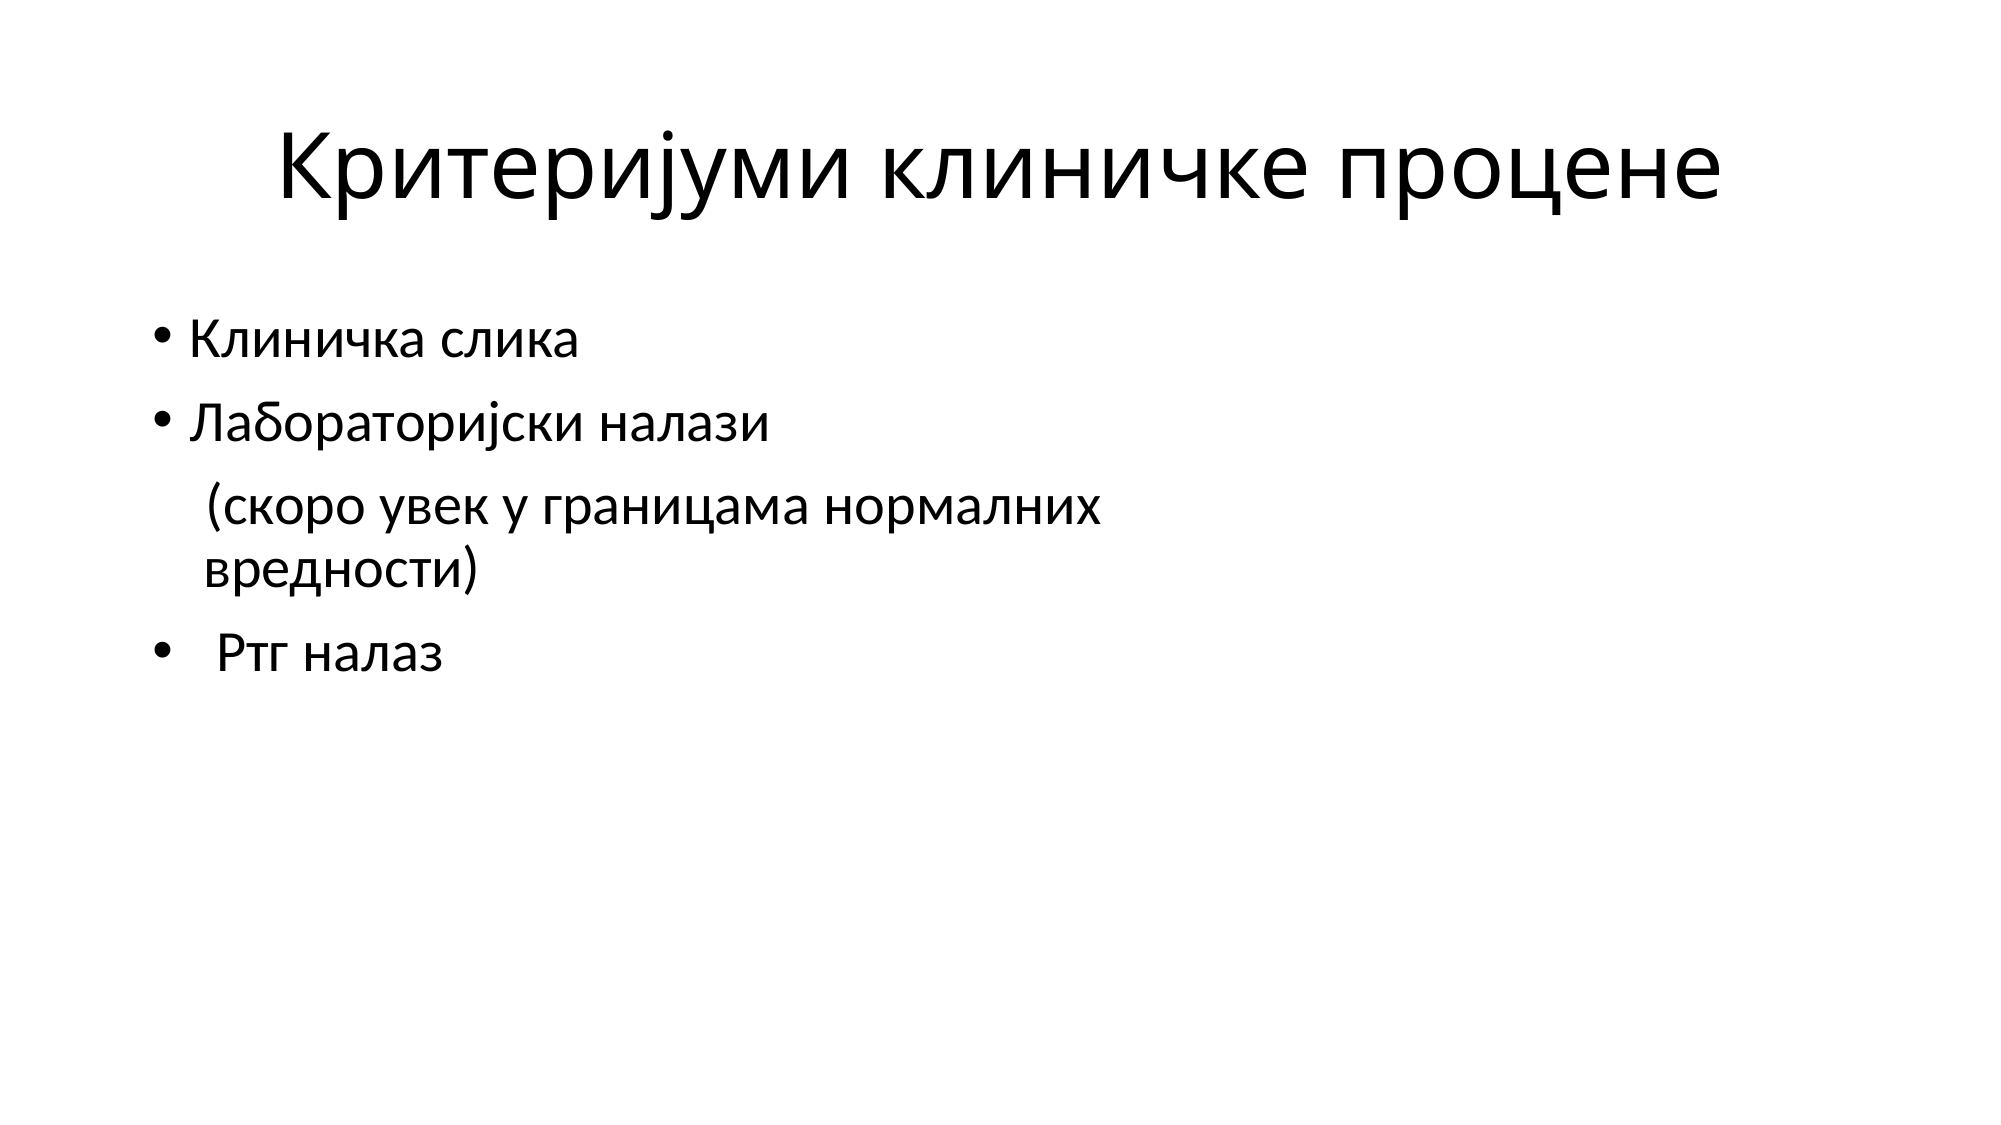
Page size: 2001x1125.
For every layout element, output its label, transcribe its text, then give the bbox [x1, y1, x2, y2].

list Клиничка слика Лабораторијски налази (скоро увек у границама нормалних вредности) Ртг налаз [137, 299, 1863, 1014]
title Критеријуми клиничке процене [137, 59, 1863, 278]
